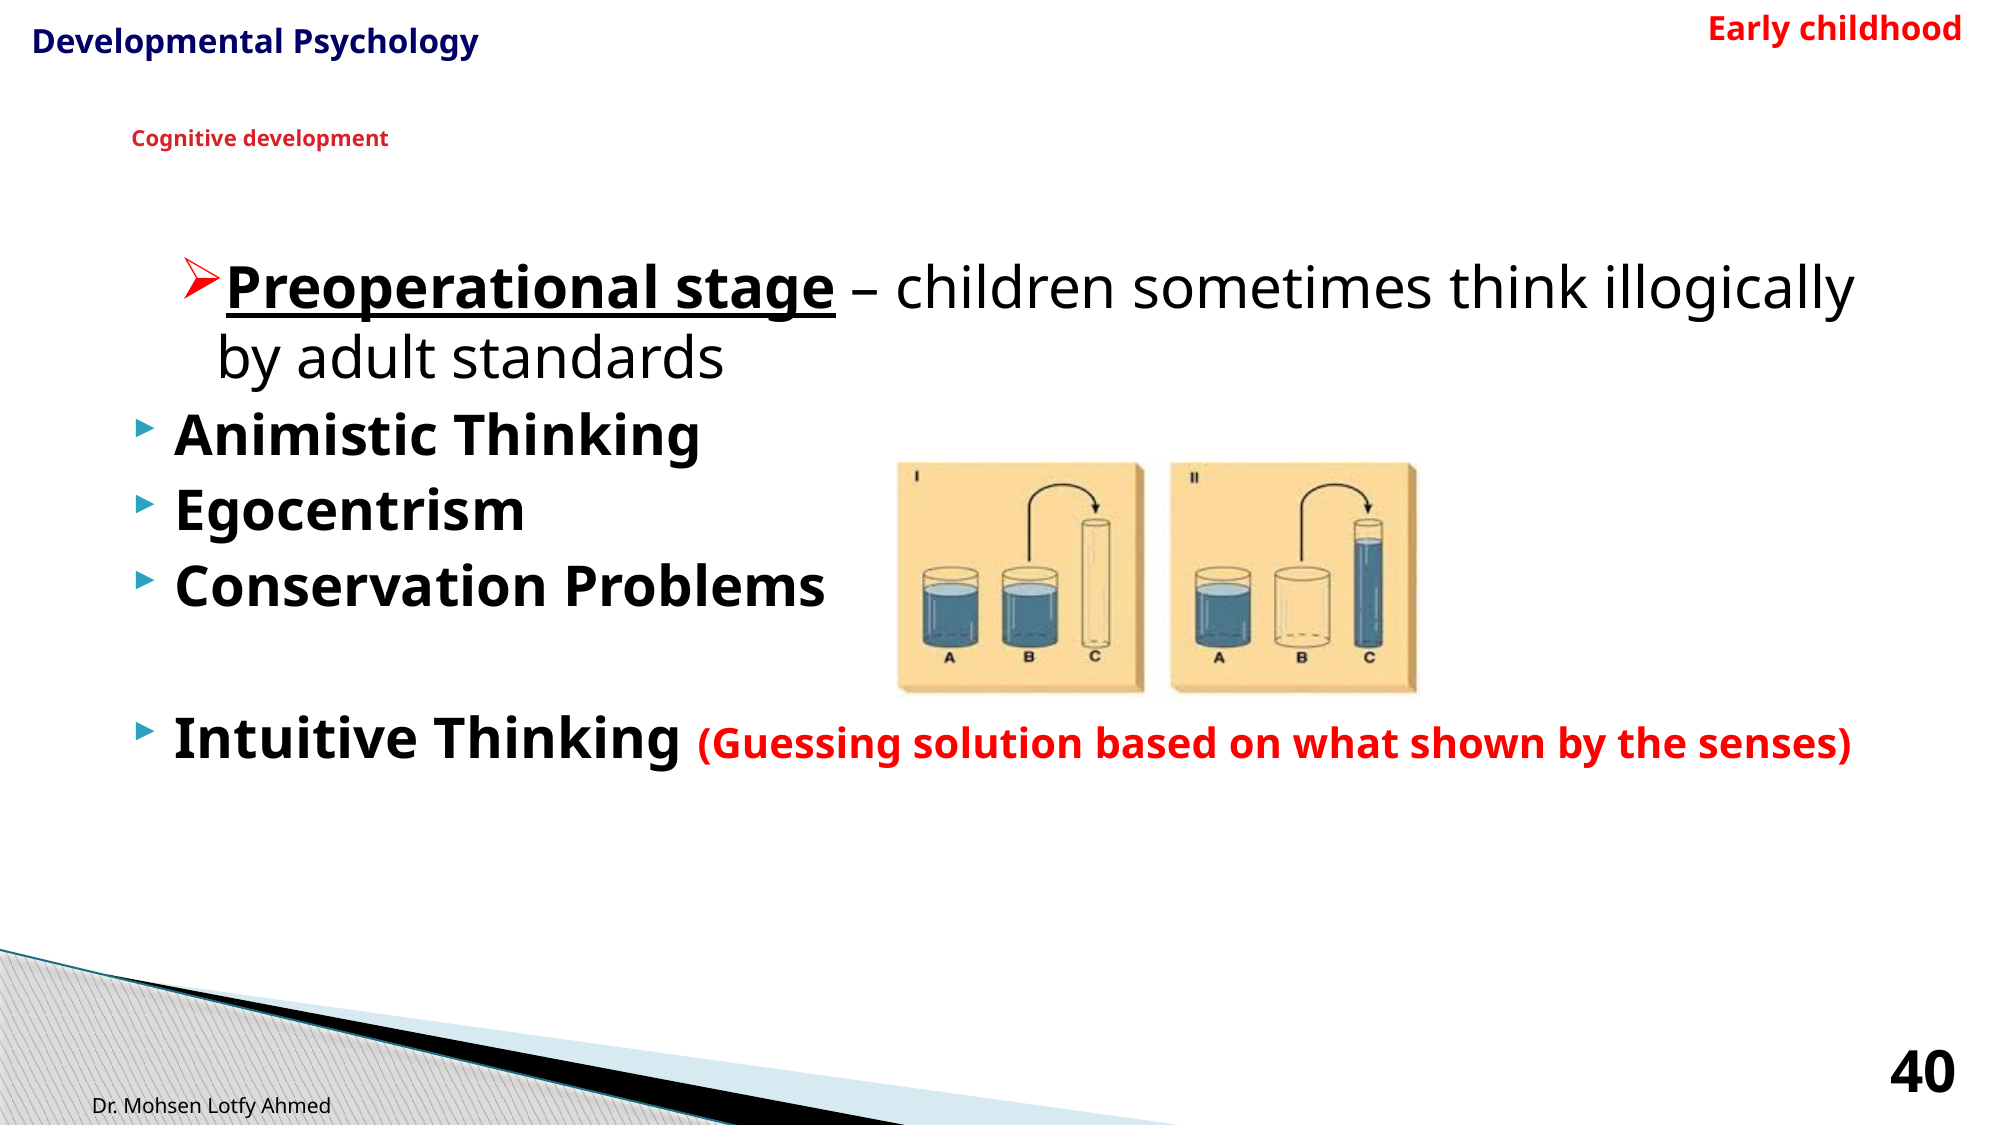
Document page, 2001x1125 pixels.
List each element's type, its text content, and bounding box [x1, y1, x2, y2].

list Preoperational stage – children sometimes think illogically by adult standards Animistic Thinking Egocentrism Conservation Problems Intuitive Thinking (Guessing solution based on what shown by the senses) [99, 243, 1900, 986]
title Cognitive development [116, 62, 1900, 213]
footer Dr. Mohsen Lotfy Ahmed [0, 1065, 347, 1125]
text_box Developmental Psychology [16, 12, 767, 68]
picture [895, 462, 1420, 698]
slide_number 40 [1860, 1028, 1972, 1112]
text_box Early childhood [1692, 0, 2000, 55]
